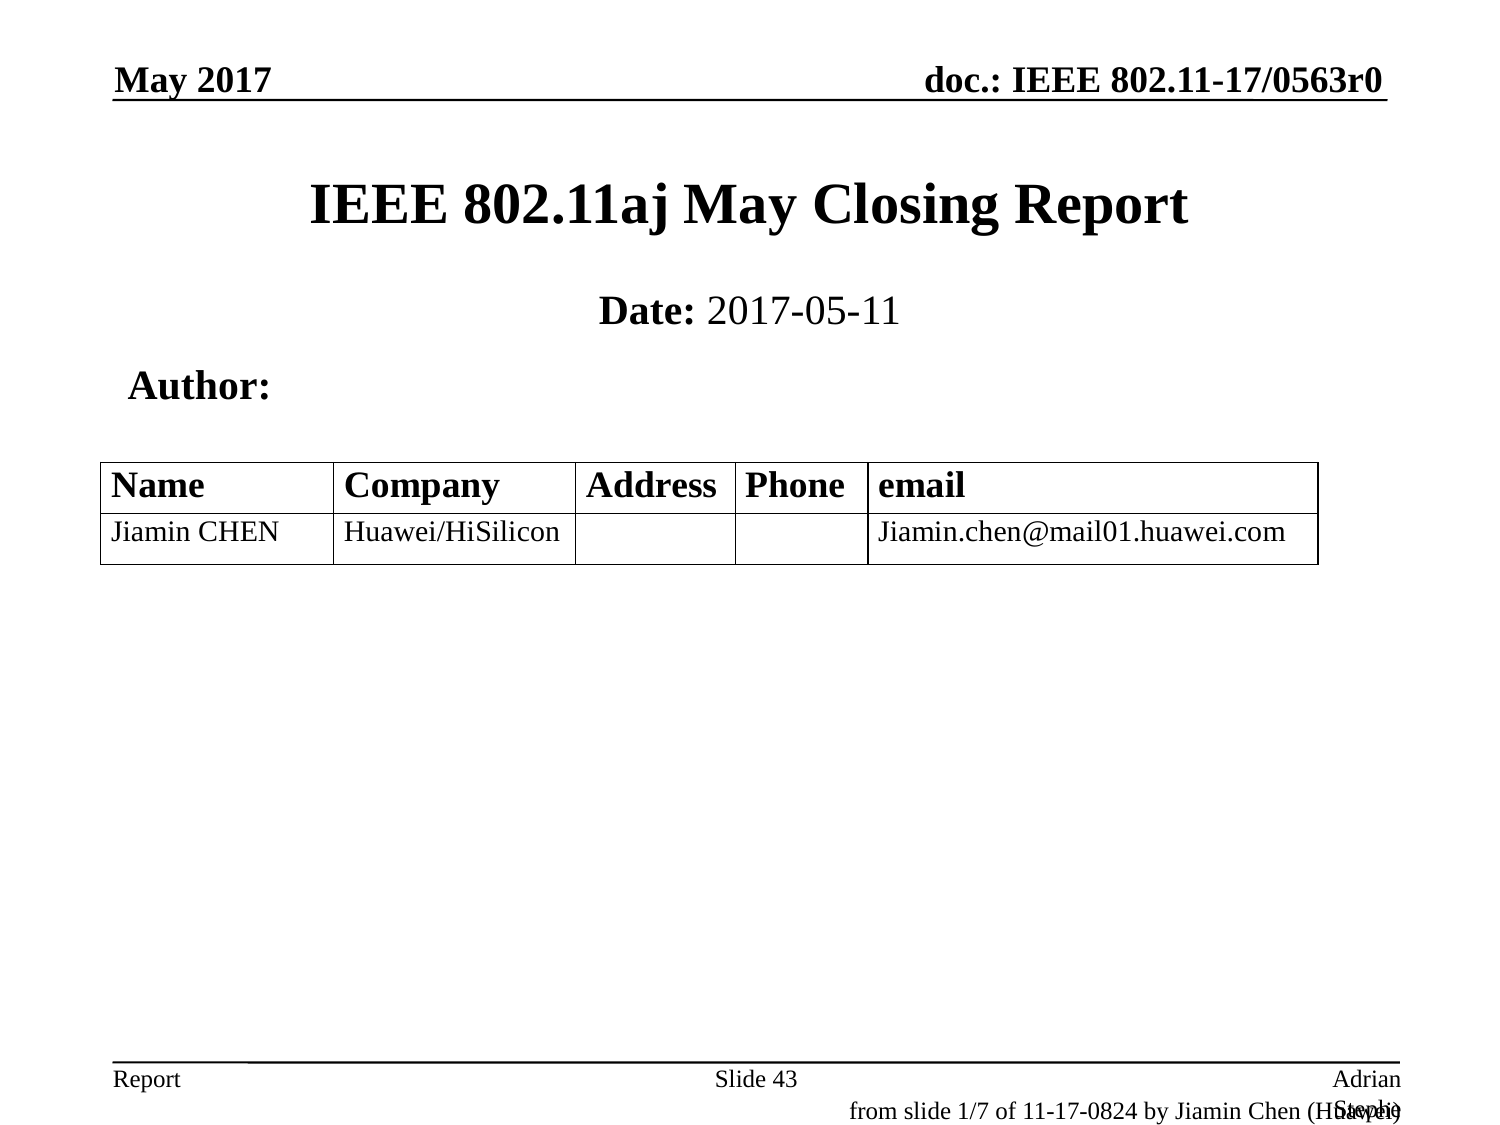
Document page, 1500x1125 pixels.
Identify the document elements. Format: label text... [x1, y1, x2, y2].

footer Adrian Stephens, Intel Corporation [1324, 1061, 1402, 1087]
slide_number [114, 54, 374, 101]
text_box Author: [112, 349, 350, 413]
text_box from slide 1/7 of 11-17-0824 by Jiamin Chen (Huawei) [343, 1087, 1417, 1125]
list Date: 2017-05-11 [112, 275, 1388, 338]
title IEEE 802.11aj May Closing Report [112, 112, 1388, 275]
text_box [86, 461, 1344, 693]
slide_number Slide 43 [711, 1061, 801, 1087]
